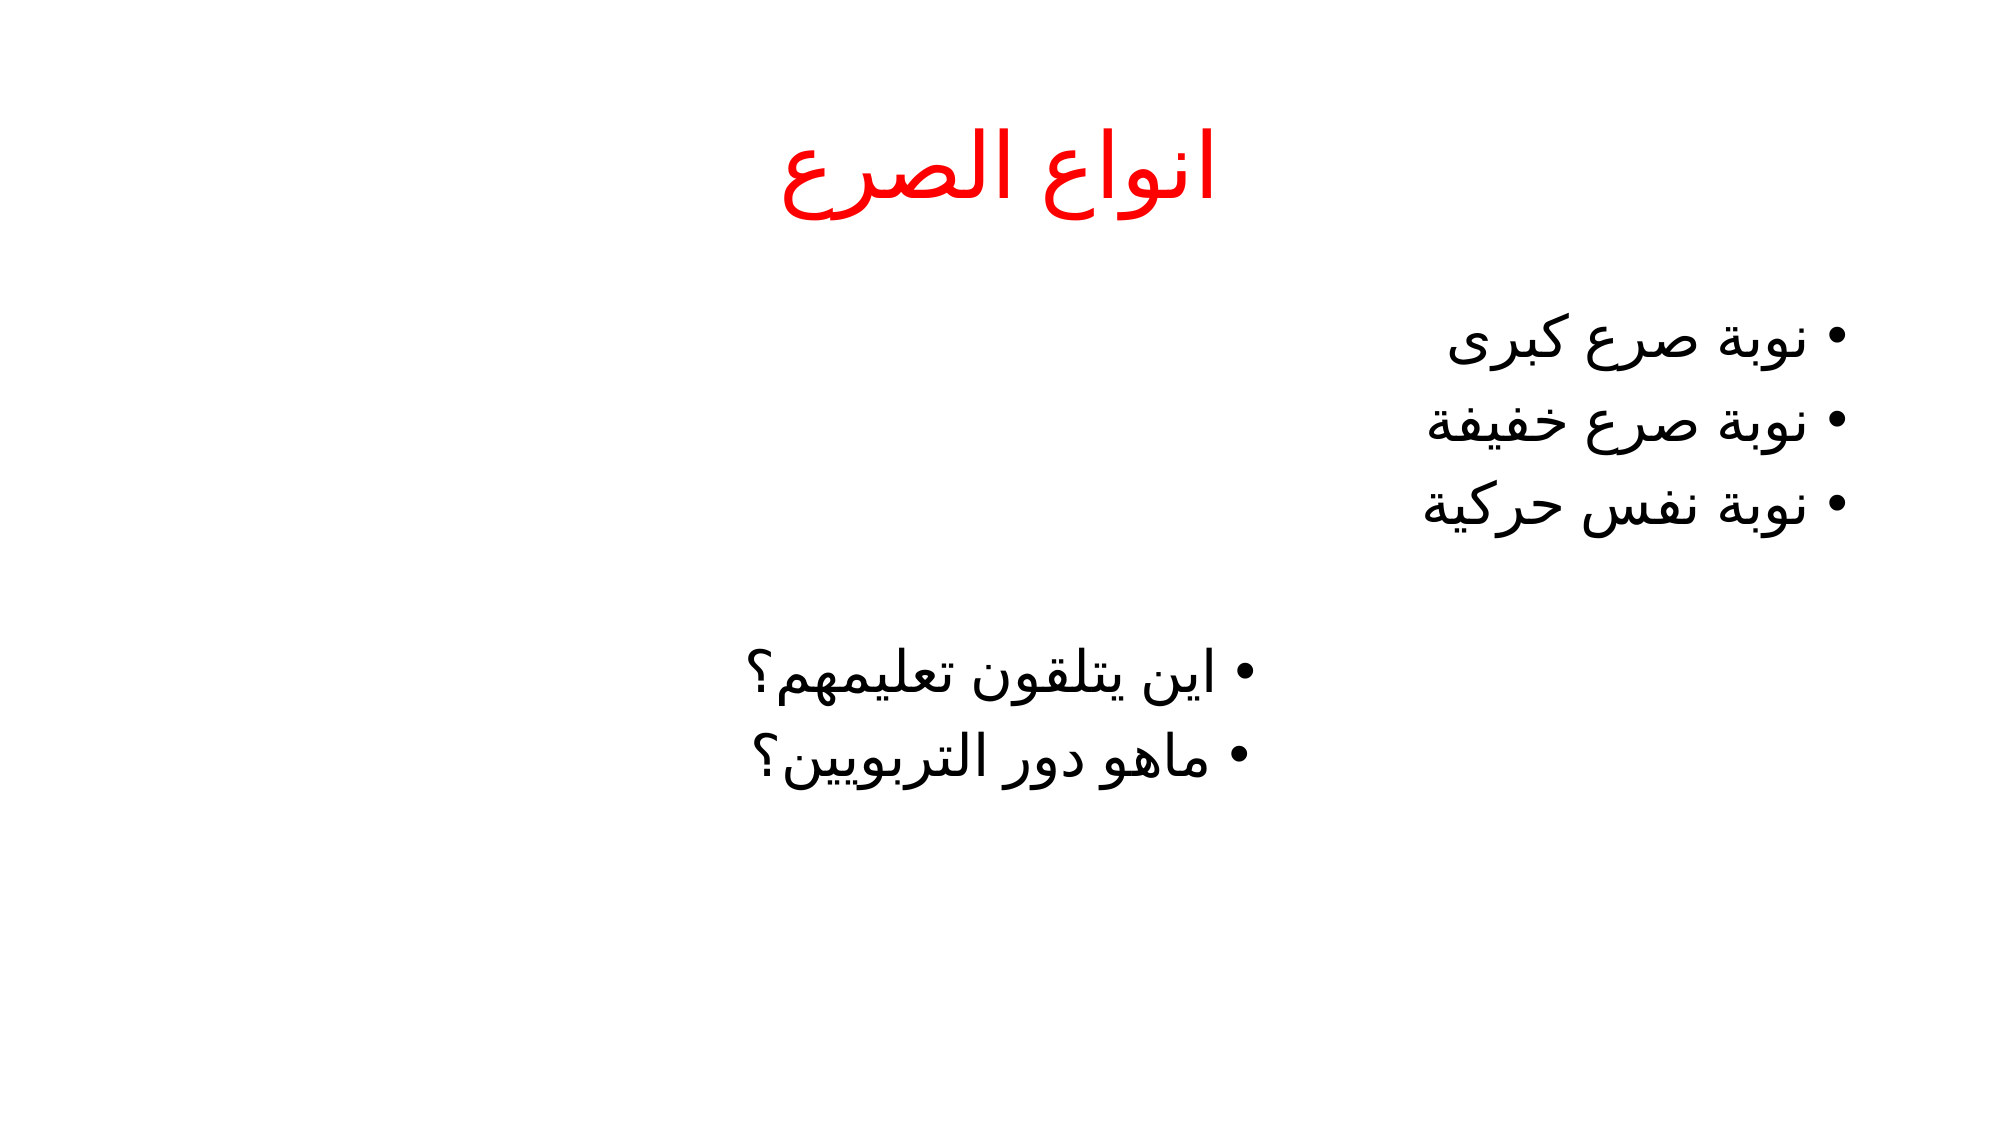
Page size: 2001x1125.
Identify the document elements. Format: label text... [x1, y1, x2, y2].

list نوبة صرع كبرى نوبة صرع خفيفة نوبة نفس حركية اين يتلقون تعليمهم؟ ماهو دور التربويين؟ [137, 299, 1863, 1014]
title انواع الصرع [137, 59, 1863, 278]
